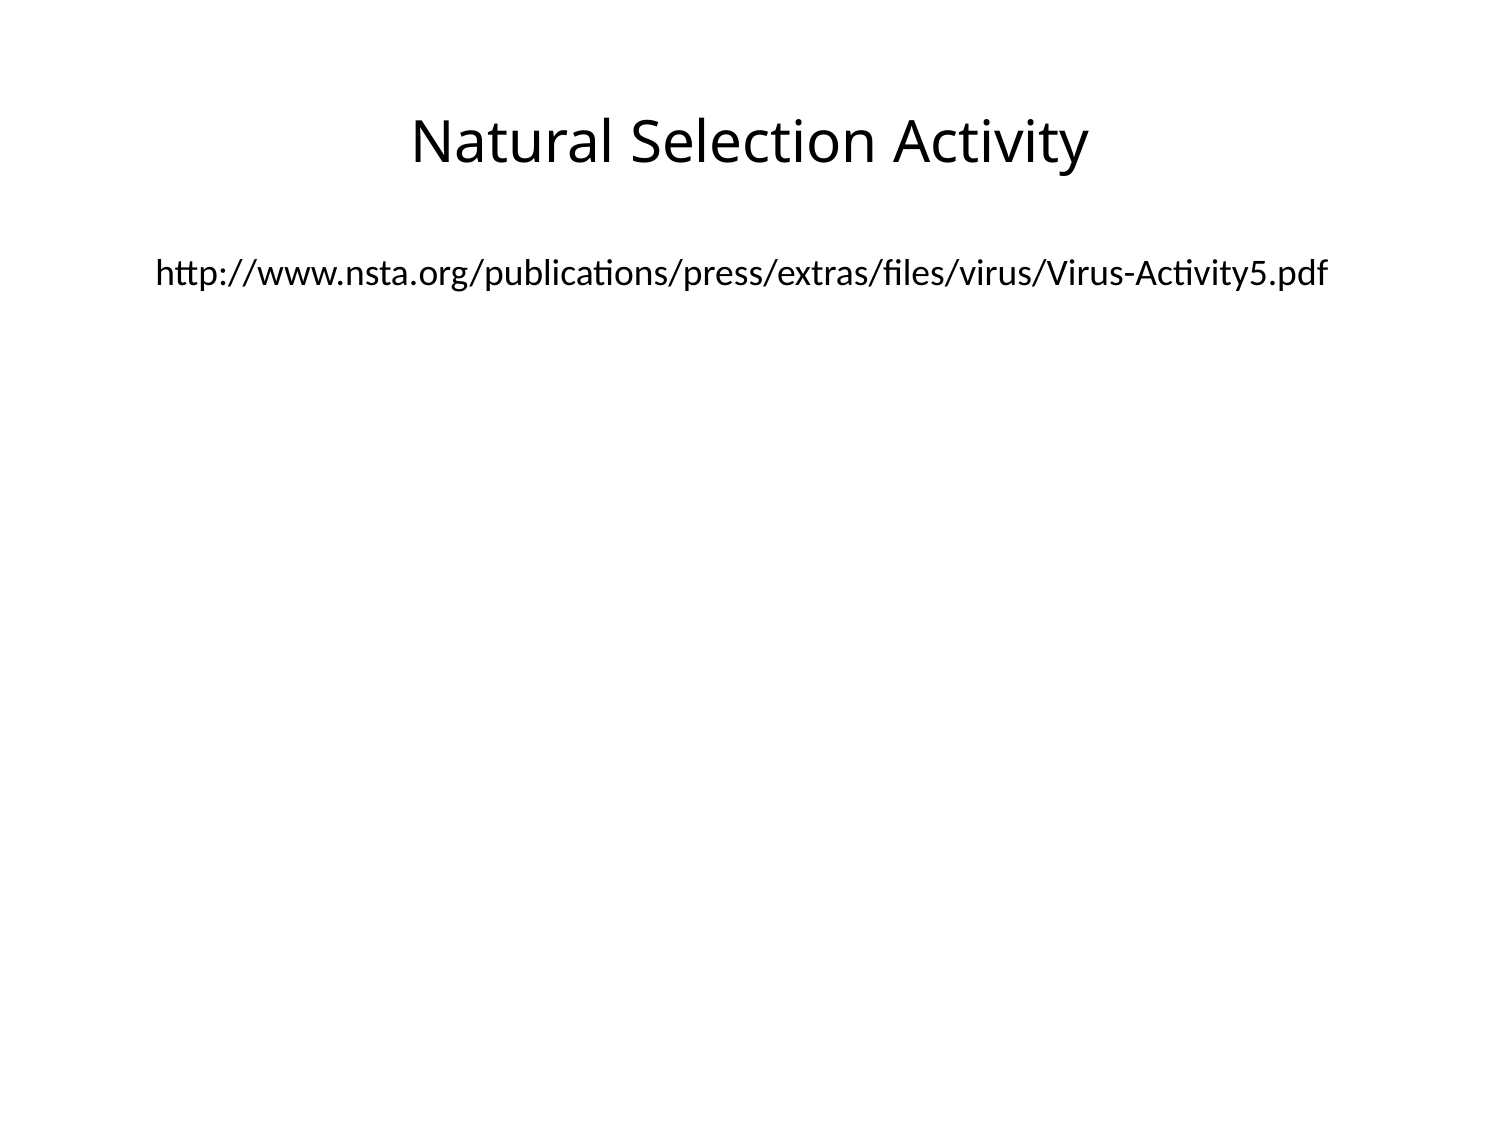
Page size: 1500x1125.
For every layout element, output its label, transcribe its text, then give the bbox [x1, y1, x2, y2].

text_box http://www.nsta.org/publications/press/extras/files/virus/Virus-Activity5.pdf [140, 240, 1362, 301]
title Natural Selection Activity [75, 45, 1425, 233]
